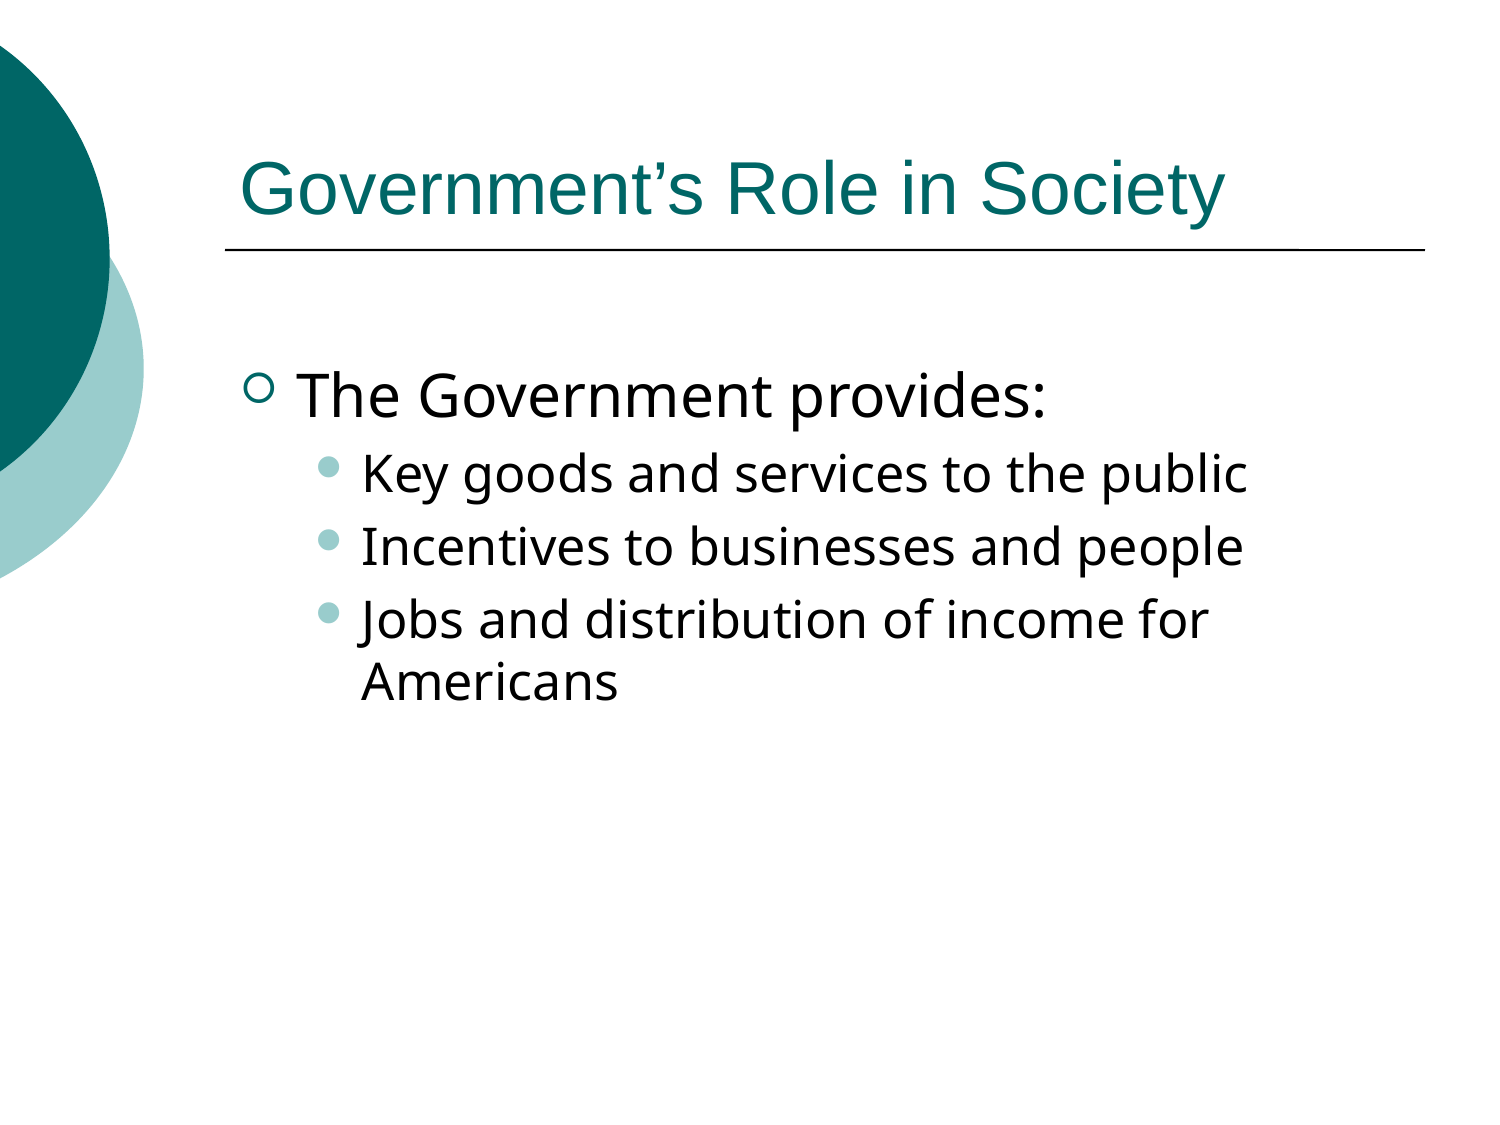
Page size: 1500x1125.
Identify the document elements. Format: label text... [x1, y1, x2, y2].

title Government’s Role in Society [224, 49, 1425, 237]
list The Government provides: Key goods and services to the public Incentives to businesses and people Jobs and distribution of income for Americans [225, 350, 1425, 926]
